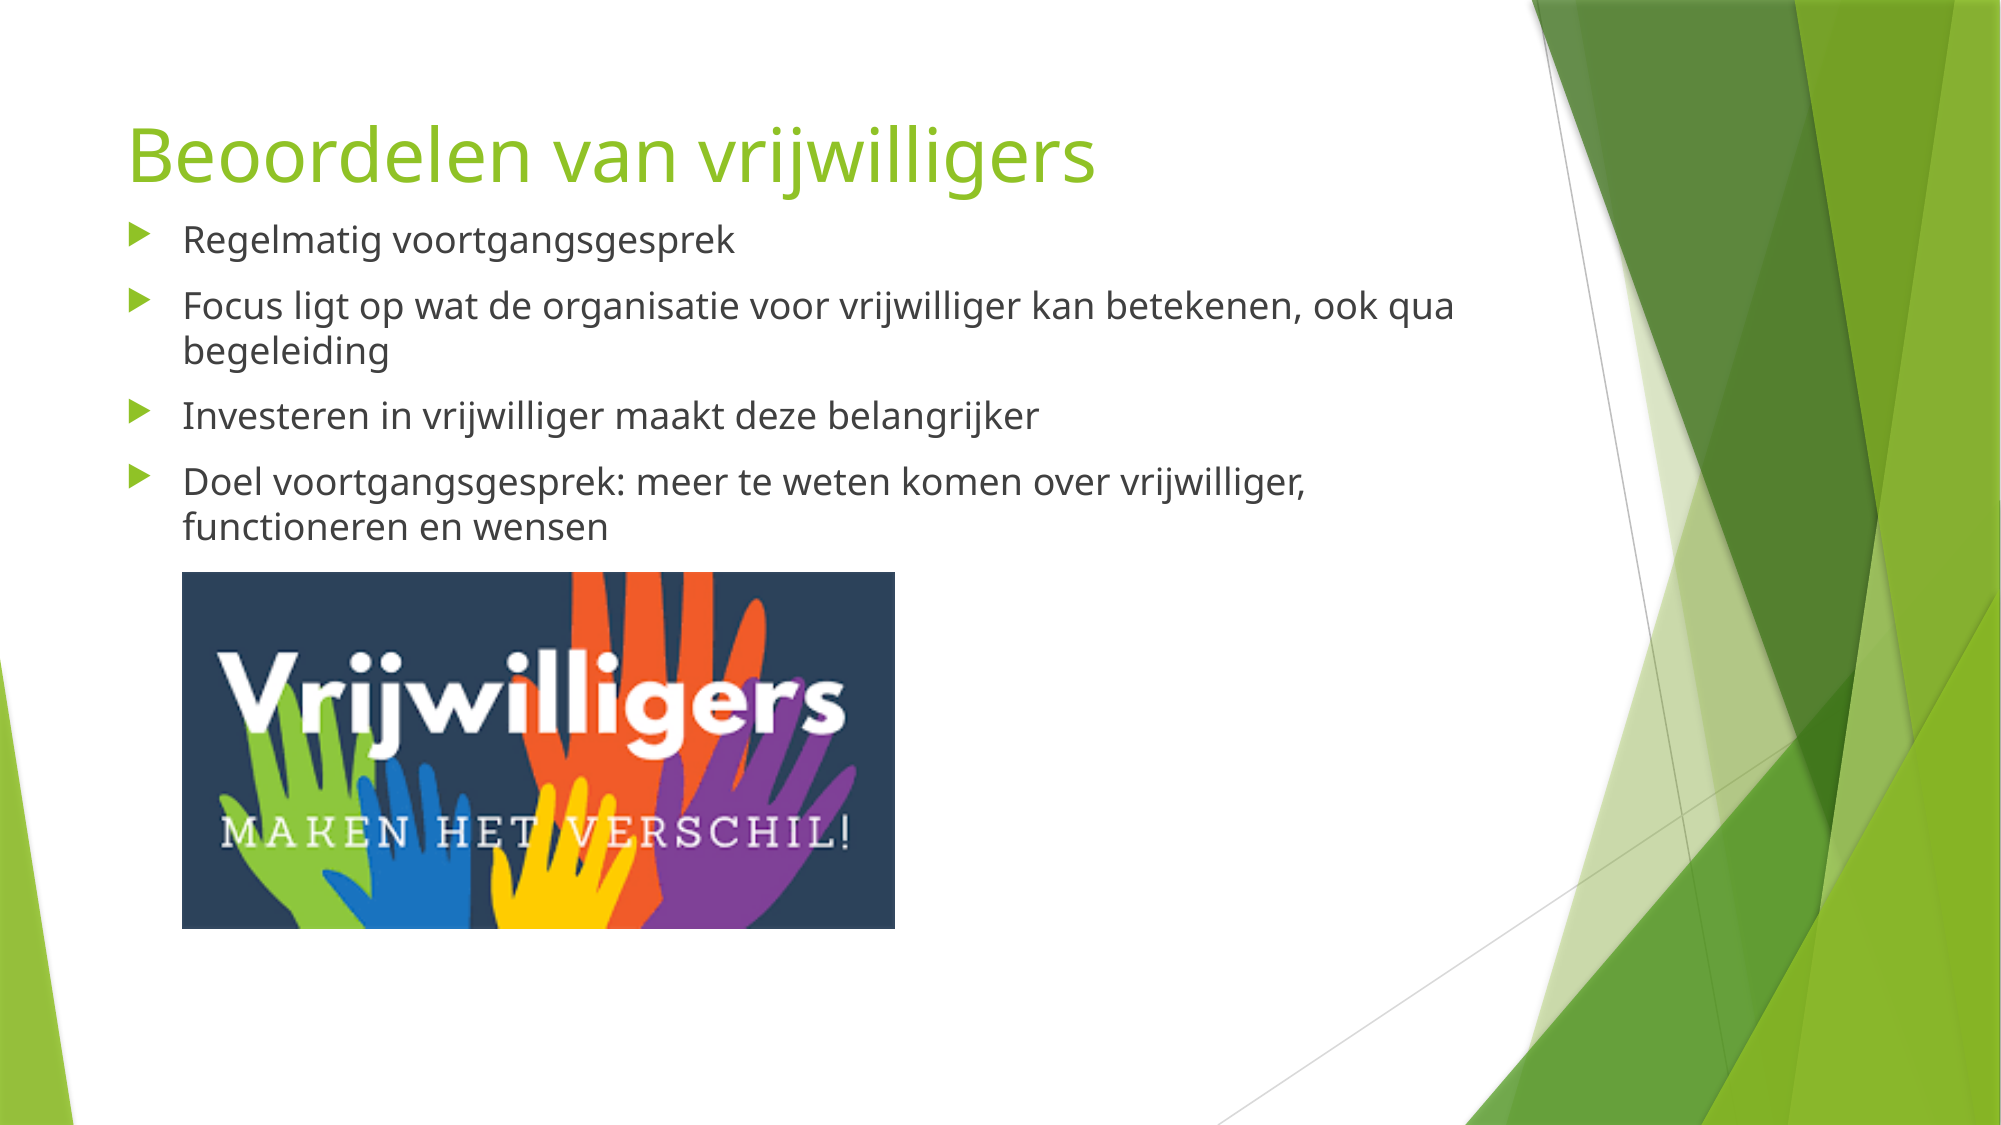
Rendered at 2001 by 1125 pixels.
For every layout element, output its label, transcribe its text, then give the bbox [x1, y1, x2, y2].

list Regelmatig voortgangsgesprek Focus ligt op wat de organisatie voor vrijwilliger kan betekenen, ook qua begeleiding Investeren in vrijwilliger maakt deze belangrijker Doel voortgangsgesprek: meer te weten komen over vrijwilliger, functioneren en wensen [111, 208, 1522, 845]
picture [181, 571, 895, 929]
title Beoordelen van vrijwilligers [111, 99, 1522, 208]
